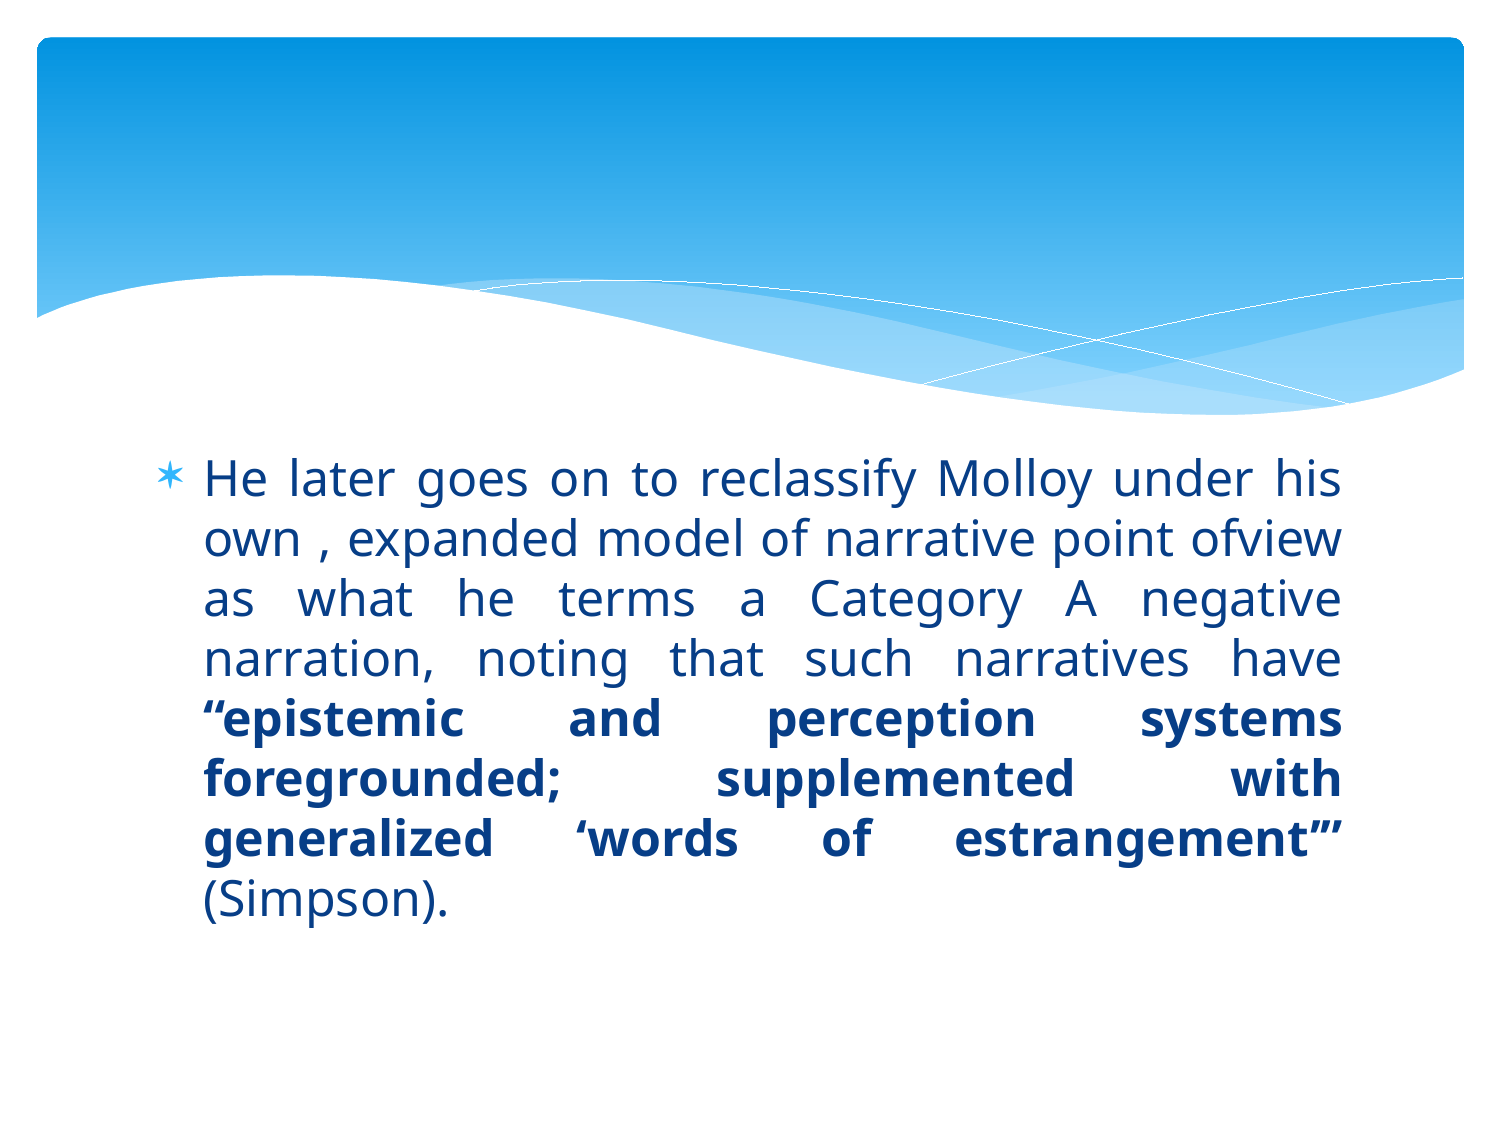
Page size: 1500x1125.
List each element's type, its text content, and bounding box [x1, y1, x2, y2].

list He later goes on to reclassify Molloy under his own , expanded model of narrative point ofview as what he terms a Category A negative narration, noting that such narratives have “epistemic and perception systems foregrounded; supple­mented with generalized ‘words of estrangement’” (Simpson). [143, 438, 1359, 1005]
